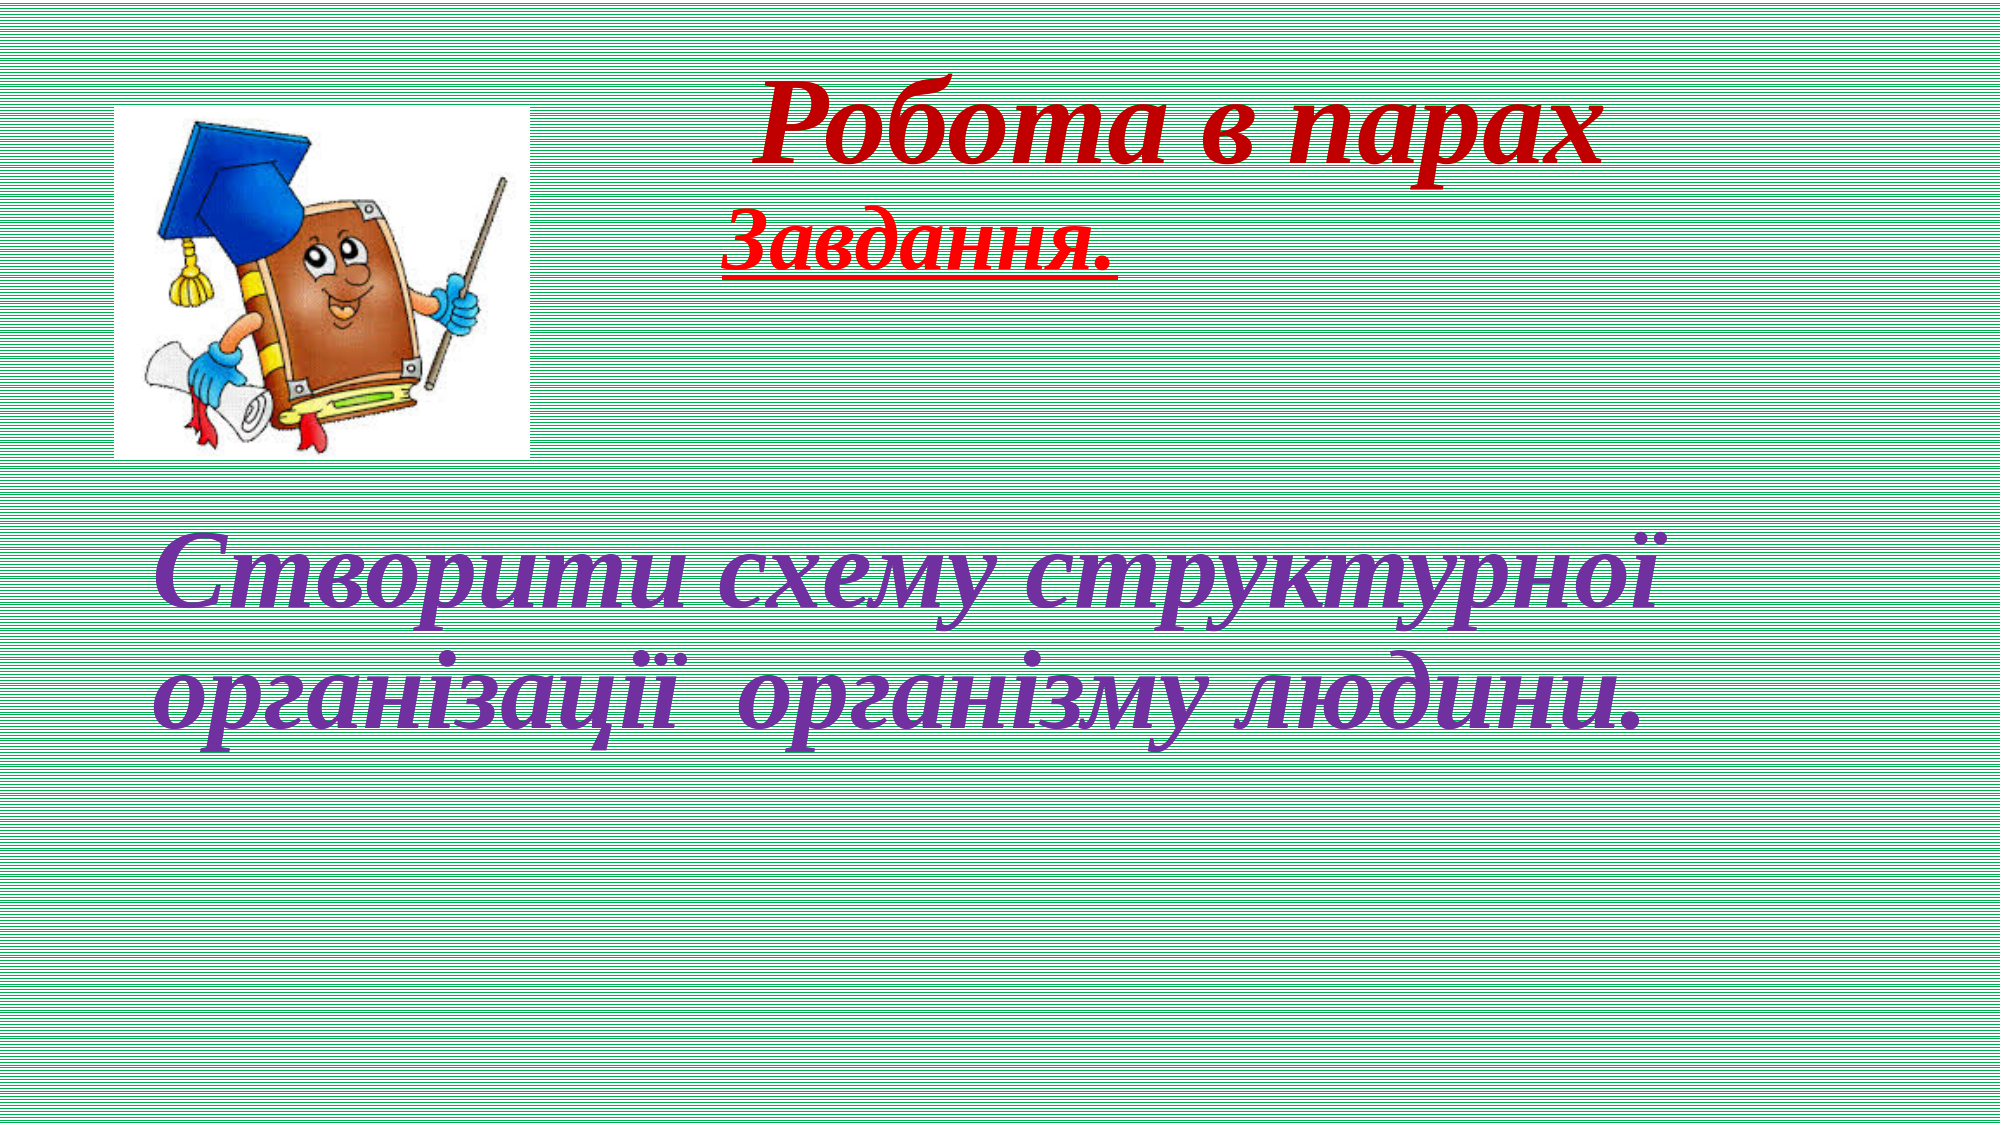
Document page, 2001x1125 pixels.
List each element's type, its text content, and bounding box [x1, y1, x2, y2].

picture [114, 105, 530, 460]
title Робота в парах Завдання. [137, 0, 1863, 456]
list Створити схему структурної організації організму людини. [137, 502, 1863, 1014]
